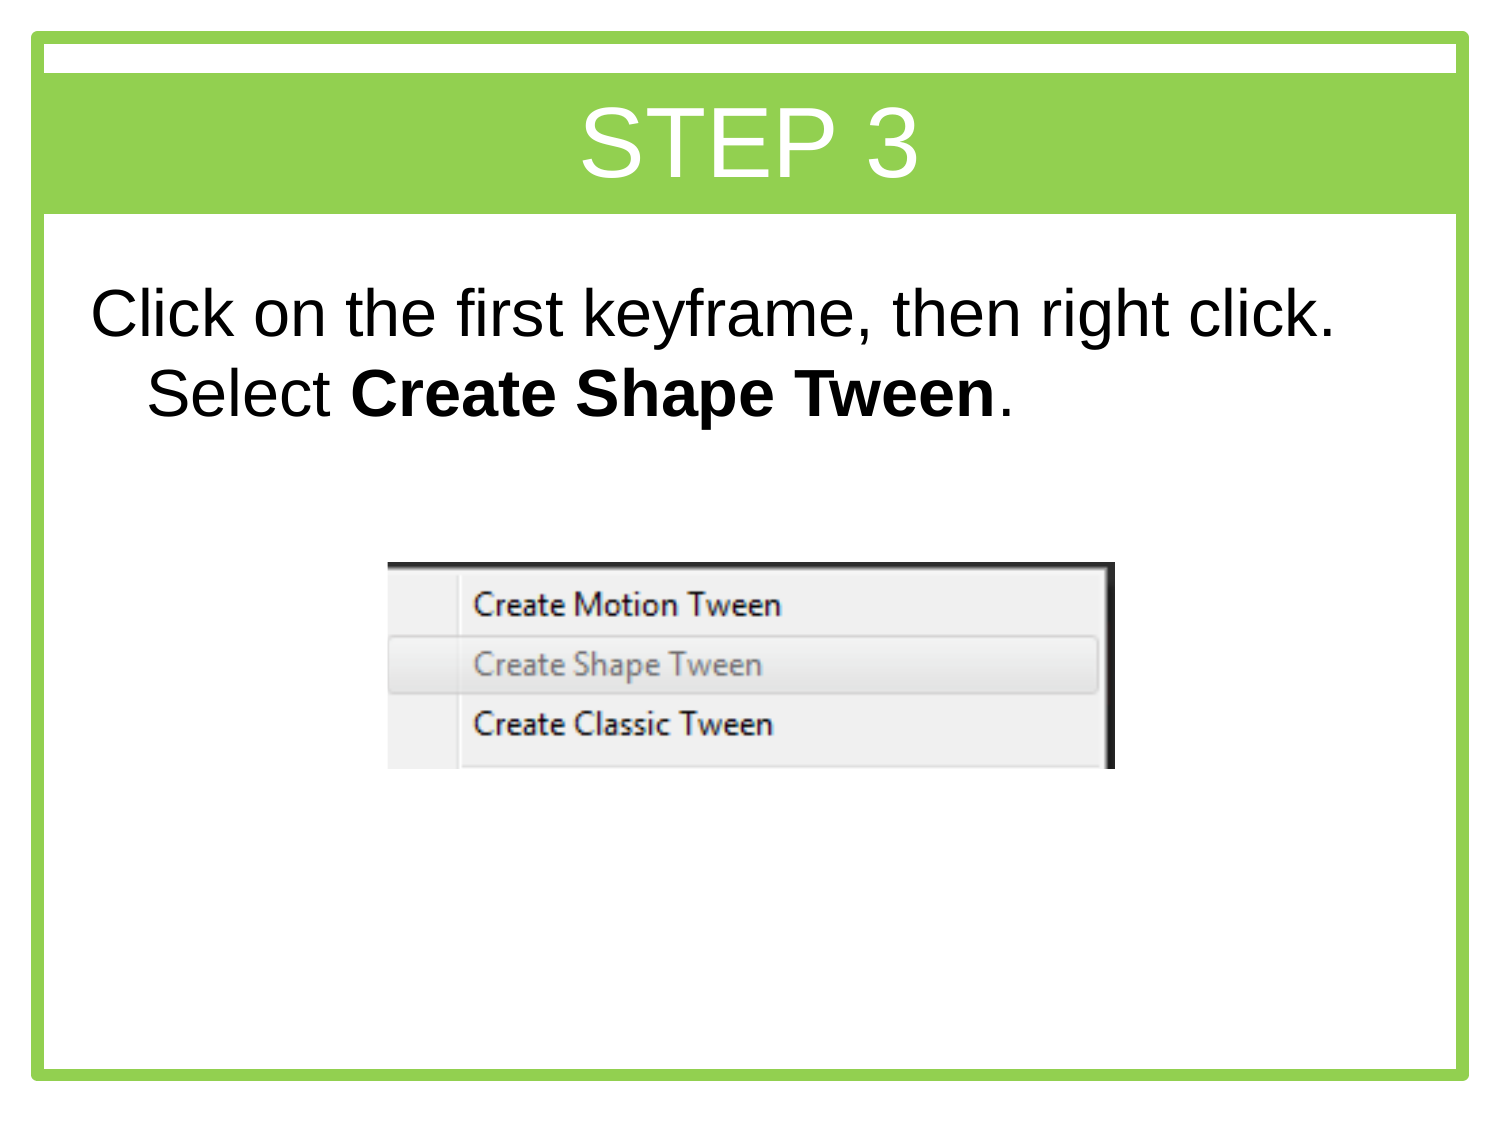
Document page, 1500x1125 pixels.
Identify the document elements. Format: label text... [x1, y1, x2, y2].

title STEP 3 [75, 62, 1425, 213]
list Click on the first keyframe, then right click. Select Create Shape Tween. [75, 262, 1425, 450]
picture [387, 562, 1115, 769]
